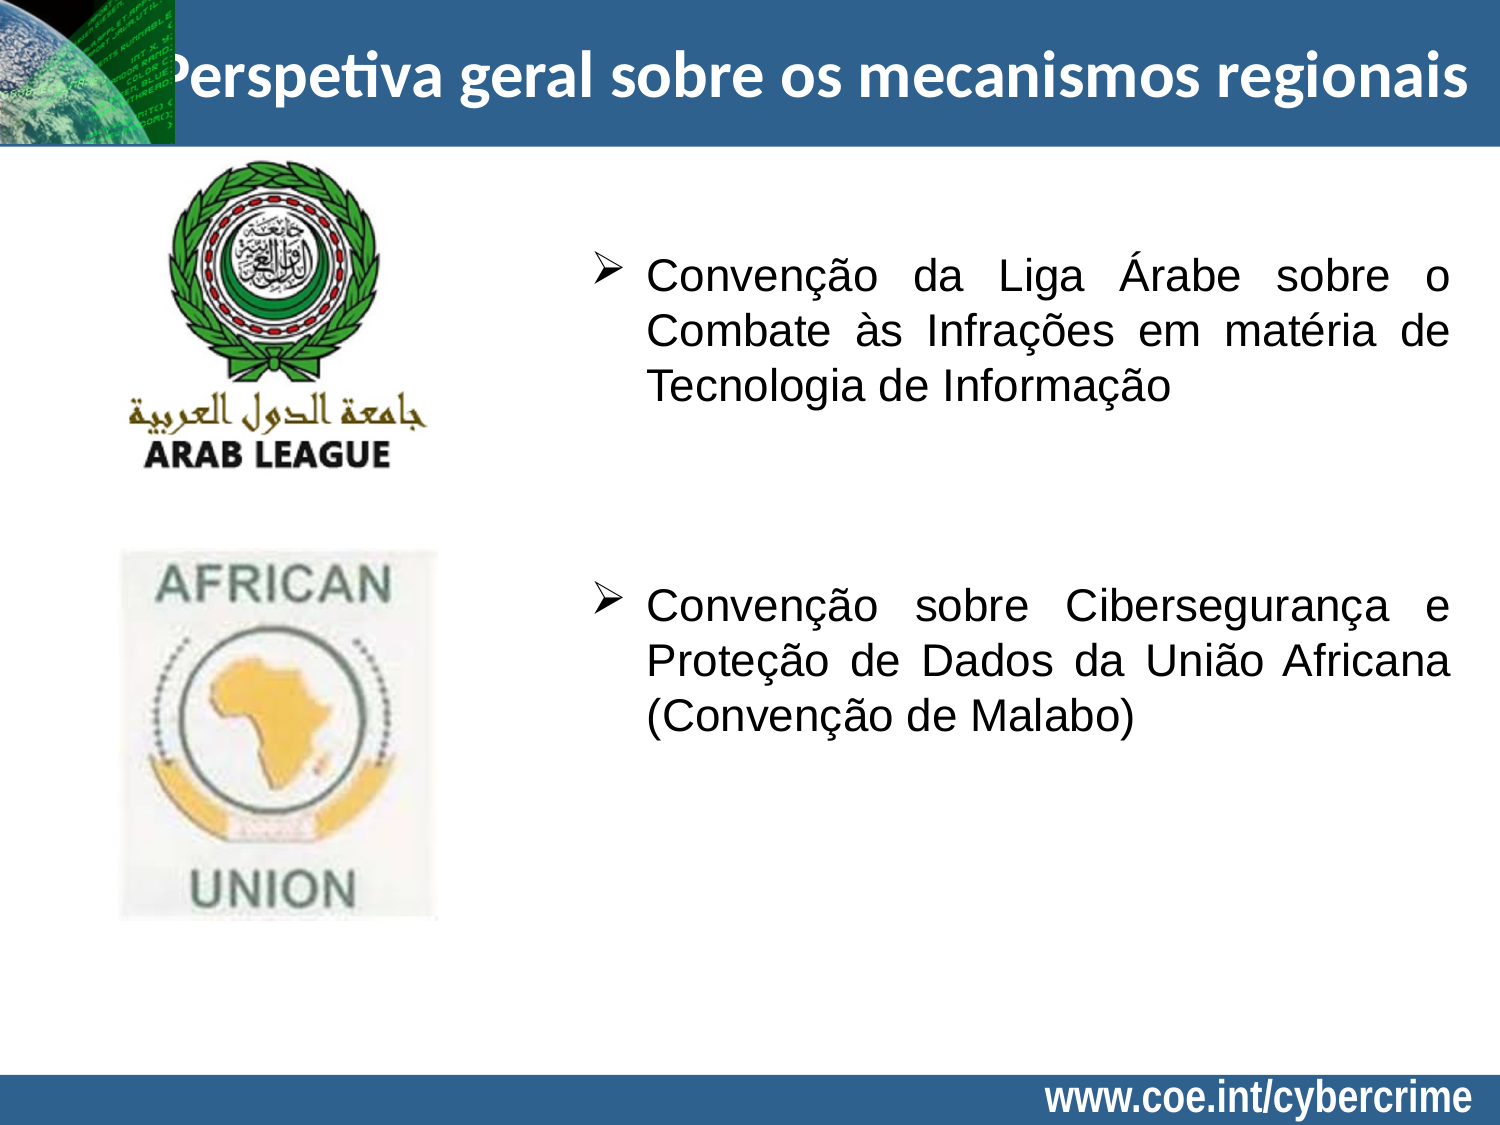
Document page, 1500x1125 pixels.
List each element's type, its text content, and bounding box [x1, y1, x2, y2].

text_box [0, 1073, 1030, 1125]
picture [118, 547, 438, 921]
text_box Perspetiva geral sobre os mecanismos regionais [177, 0, 1500, 149]
text_box Convenção da Liga Árabe sobre o Combate às Infrações em matéria de Tecnologia de Informação Convenção sobre Cibersegurança e Proteção de Dados da União Africana (Convenção de Malabo) [575, 238, 1467, 914]
picture [0, 0, 175, 144]
picture [32, 154, 506, 481]
text_box www.coe.int/cybercrime [1030, 1059, 1500, 1125]
